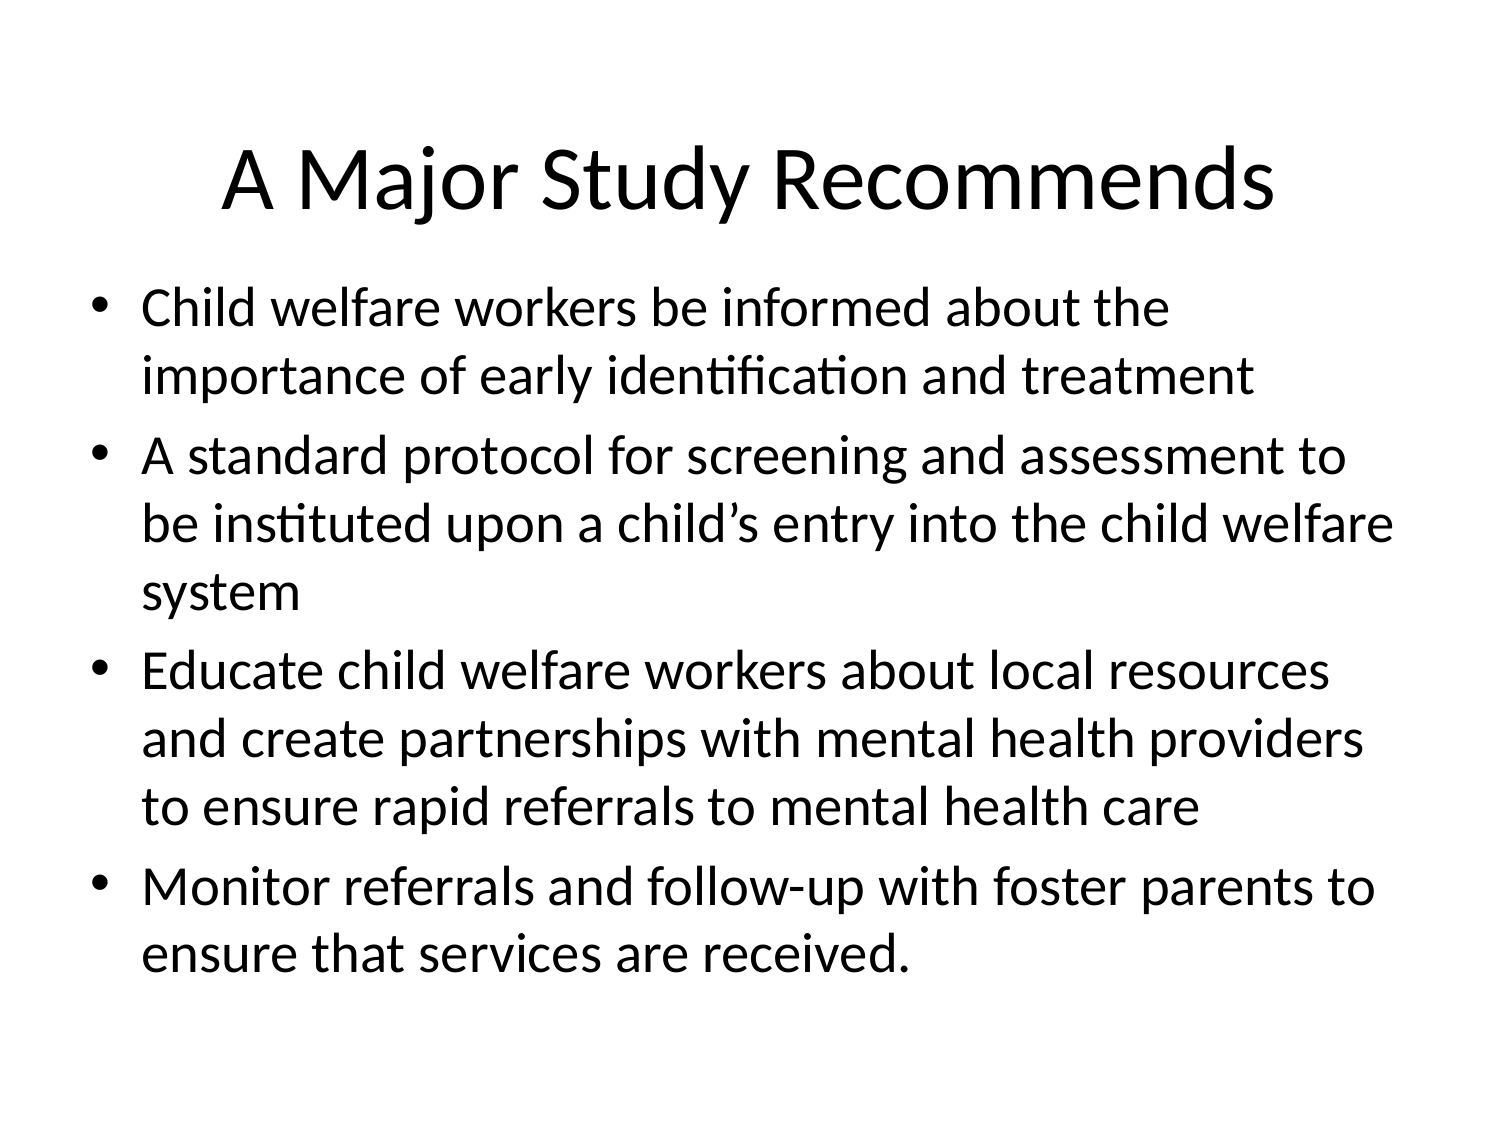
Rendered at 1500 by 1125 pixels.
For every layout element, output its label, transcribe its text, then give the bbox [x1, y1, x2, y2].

title A Major Study Recommends [75, 45, 1425, 262]
list Child welfare workers be informed about the importance of early identification and treatment A standard protocol for screening and assessment to be instituted upon a child’s entry into the child welfare system Educate child welfare workers about local resources and create partnerships with mental health providers to ensure rapid referrals to mental health care Monitor referrals and follow-up with foster parents to ensure that services are received. [75, 262, 1425, 1005]
